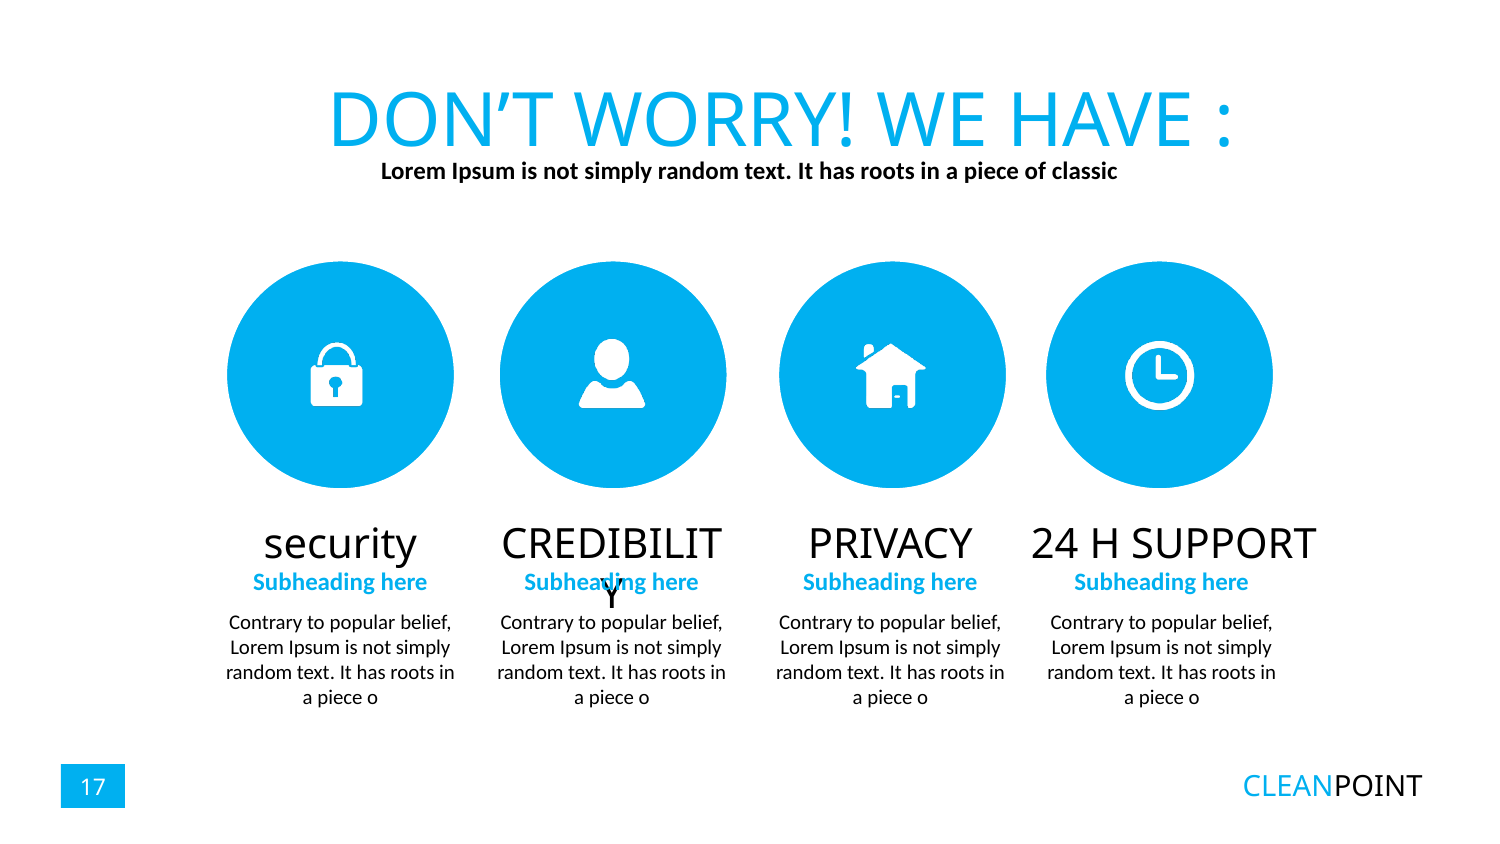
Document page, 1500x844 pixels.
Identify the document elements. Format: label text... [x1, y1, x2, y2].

title DON’T WORRY! WE HAVE : [225, 107, 1338, 146]
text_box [1043, 259, 1276, 491]
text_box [987, 509, 1361, 718]
text_box CLEANPOINT [149, 746, 1438, 810]
text_box 17 [59, 762, 127, 810]
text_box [205, 509, 475, 718]
text_box Lorem Ipsum is not simply random text. It has roots in a piece of classic [149, 146, 1350, 192]
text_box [497, 259, 729, 491]
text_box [477, 509, 747, 718]
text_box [776, 259, 1009, 491]
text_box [755, 509, 985, 718]
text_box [224, 259, 457, 491]
